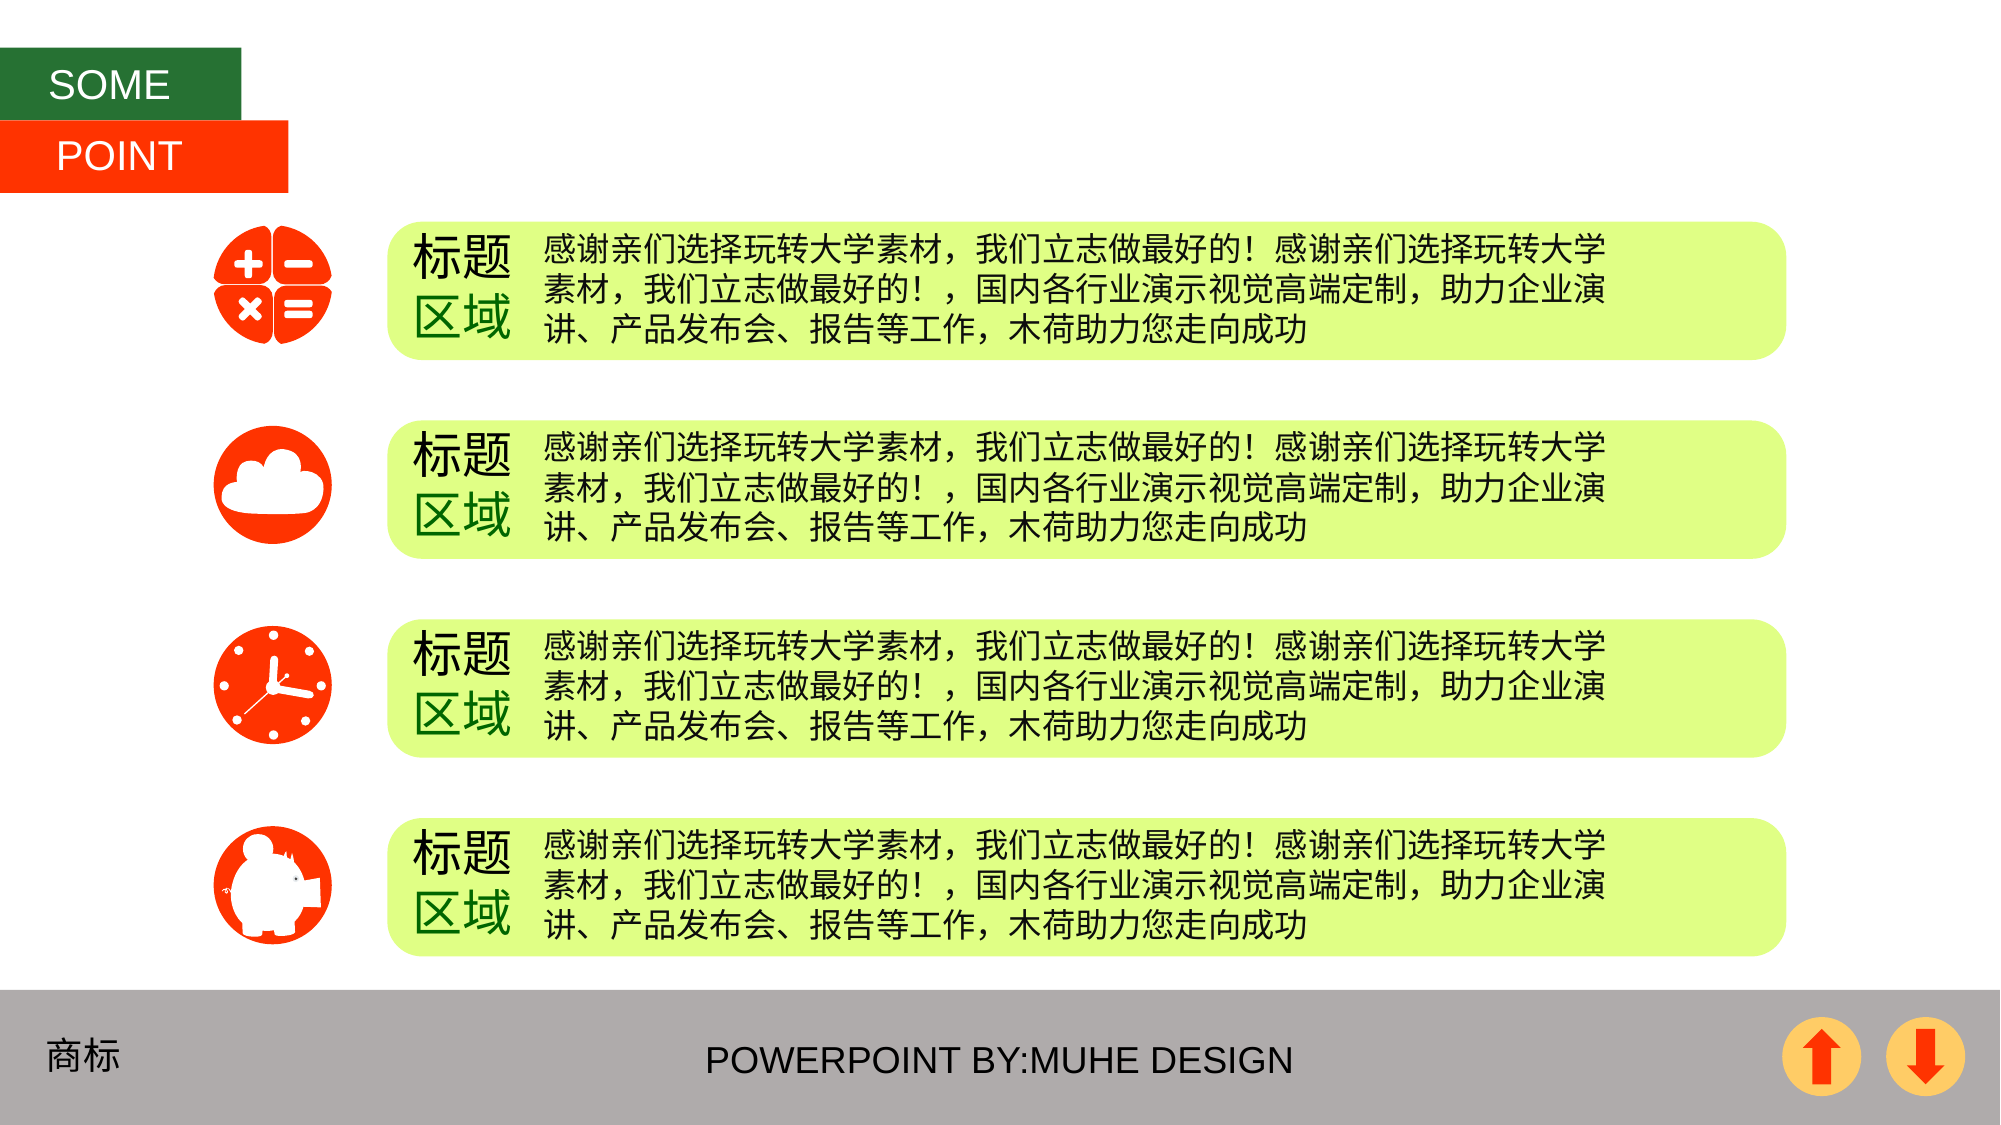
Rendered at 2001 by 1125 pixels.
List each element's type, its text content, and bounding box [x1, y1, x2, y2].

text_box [387, 416, 1787, 559]
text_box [213, 625, 332, 745]
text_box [213, 826, 332, 945]
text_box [213, 425, 332, 544]
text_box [213, 225, 332, 344]
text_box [387, 814, 1787, 957]
text_box SOME [33, 50, 214, 116]
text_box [387, 217, 1787, 361]
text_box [387, 615, 1787, 758]
text_box POINT [41, 121, 234, 187]
